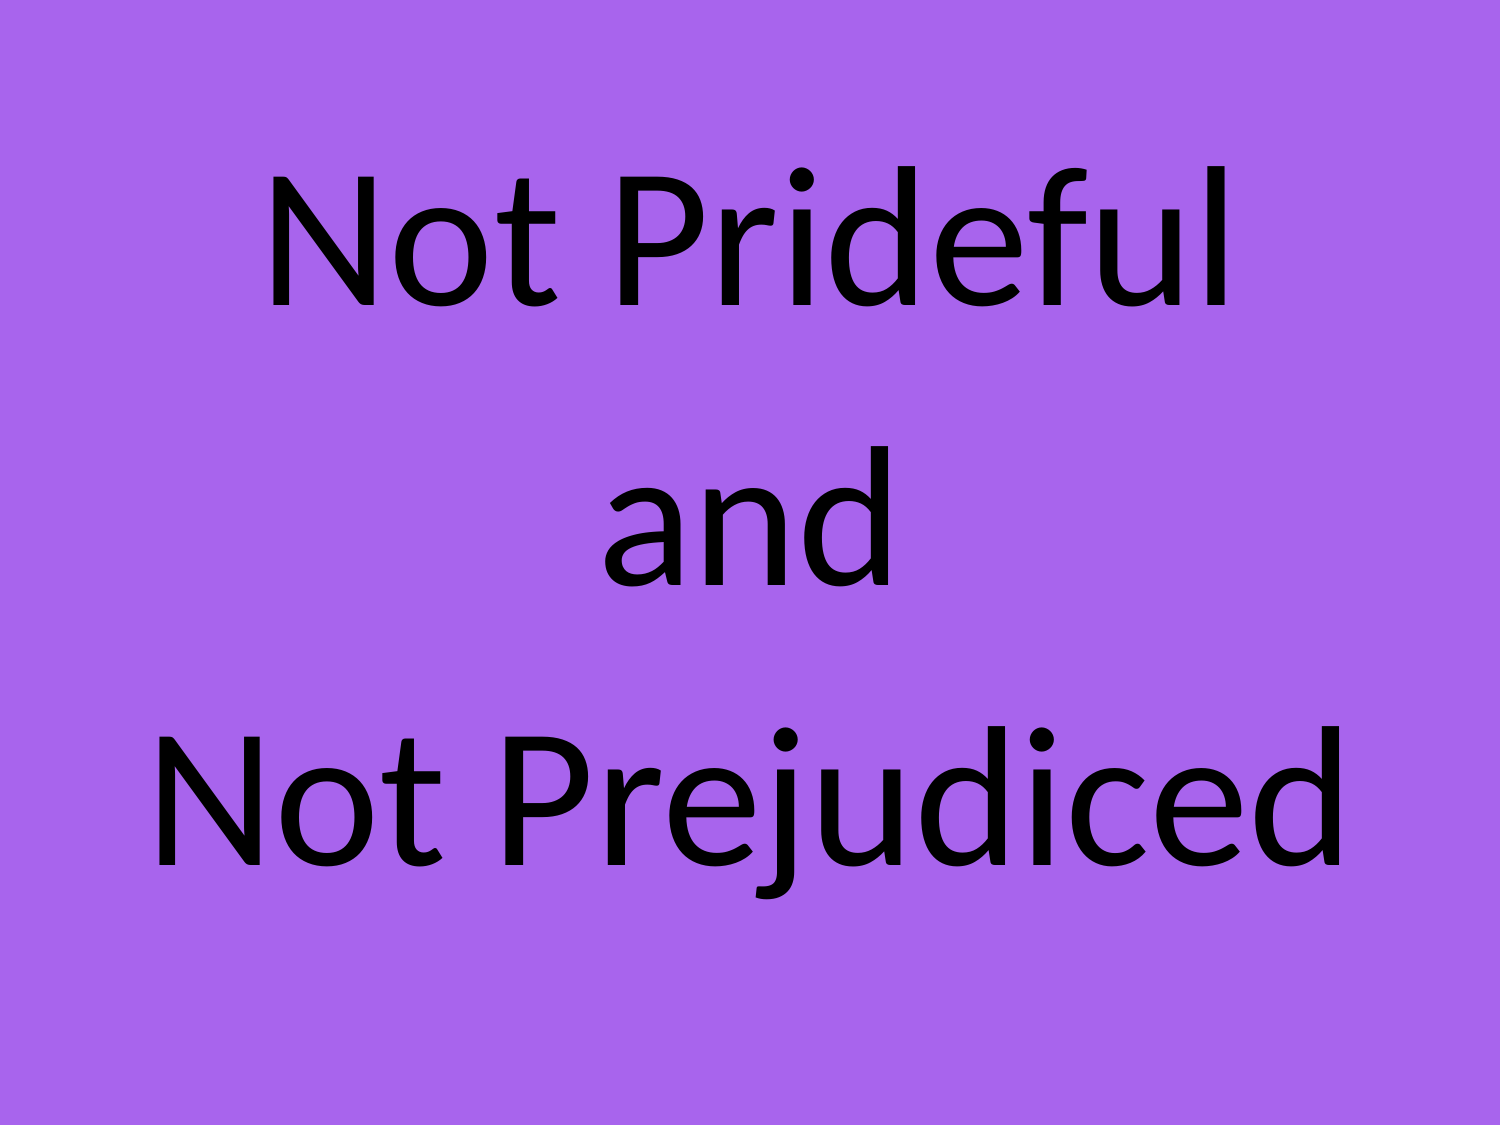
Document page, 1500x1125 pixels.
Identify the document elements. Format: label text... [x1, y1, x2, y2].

list Not Prideful and Not Prejudiced [75, 98, 1425, 1005]
